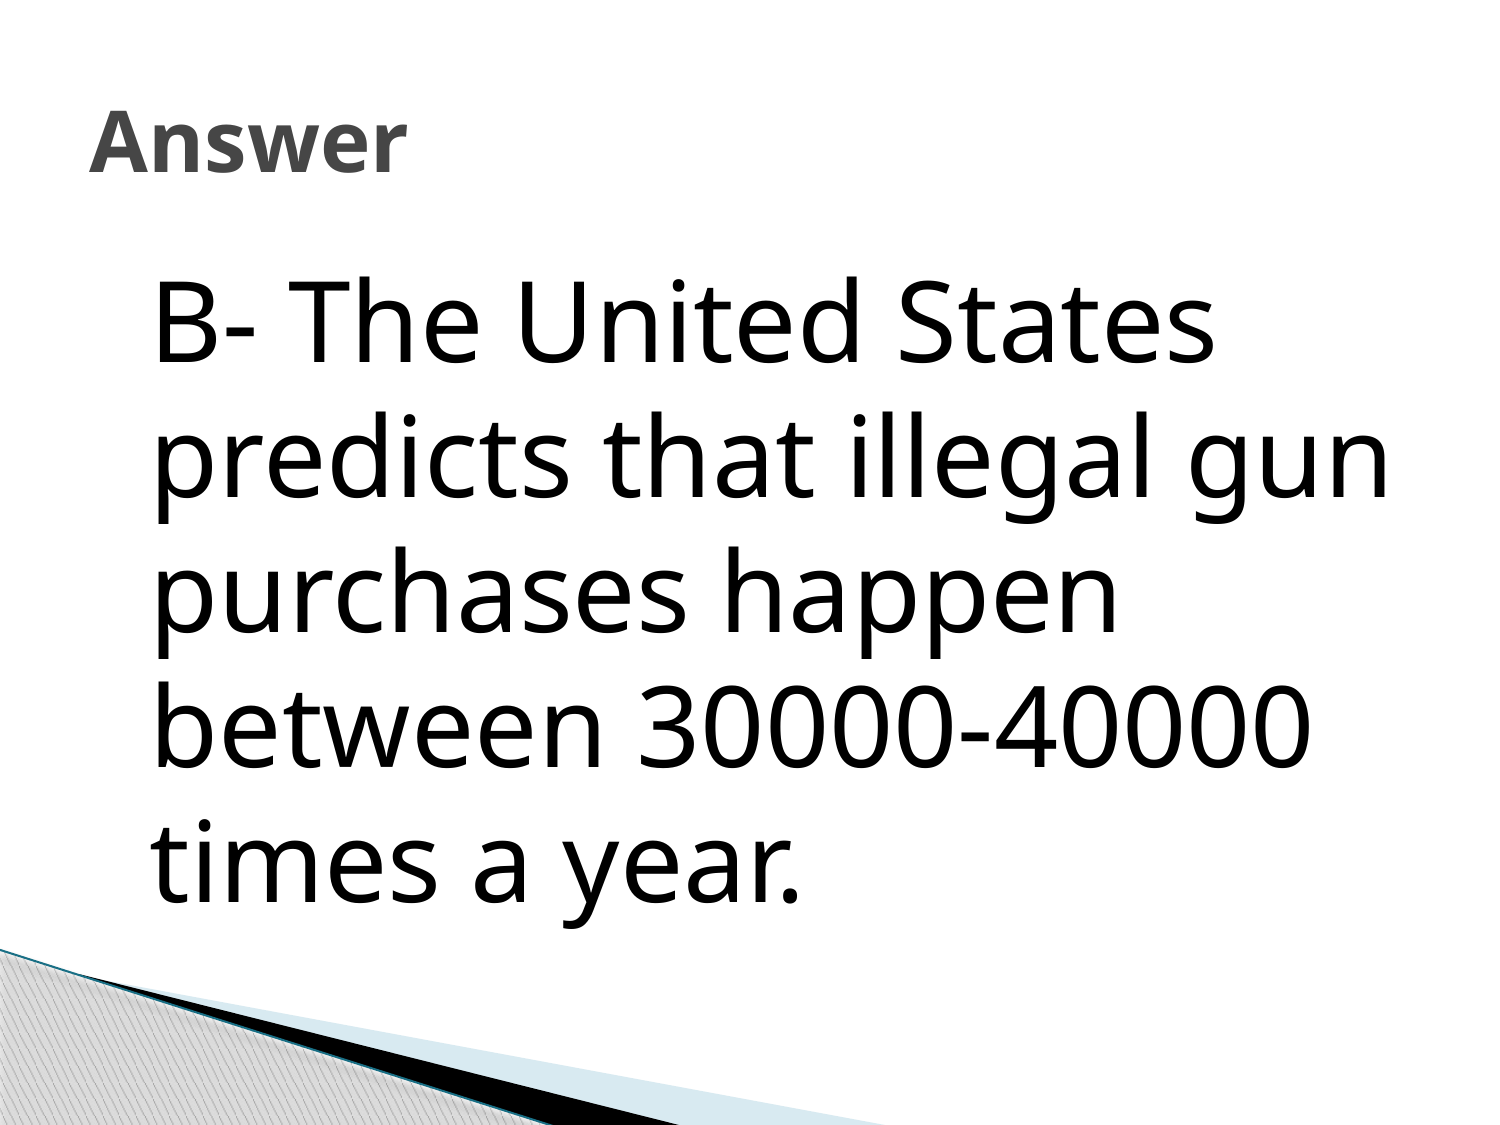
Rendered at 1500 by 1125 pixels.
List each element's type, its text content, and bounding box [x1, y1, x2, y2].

list B- The United States predicts that illegal gun purchases happen between 30000-40000 times a year. [75, 243, 1425, 986]
title Answer [75, 45, 1425, 233]
